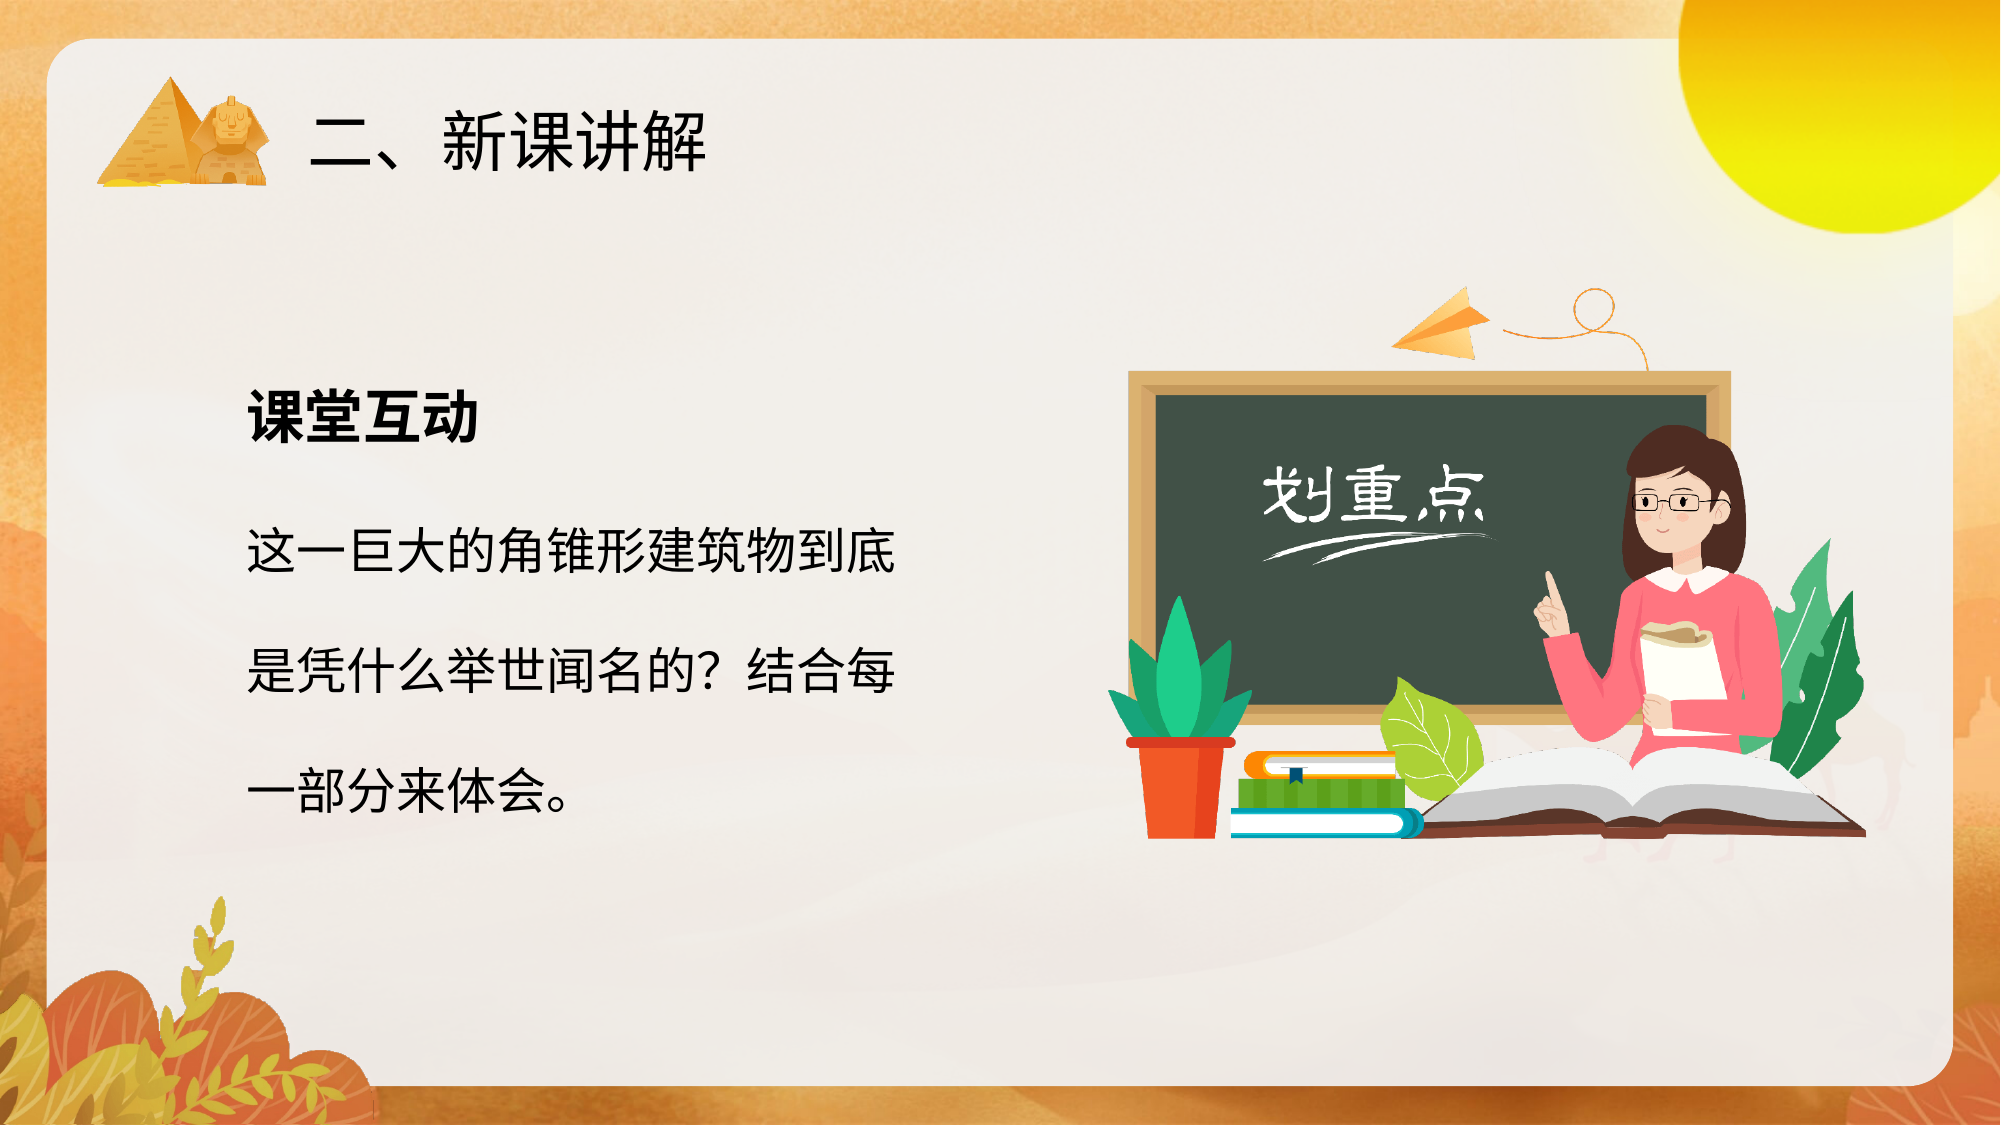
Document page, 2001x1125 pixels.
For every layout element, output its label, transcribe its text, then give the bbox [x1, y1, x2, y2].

picture [0, 0, 2001, 1125]
text_box 这一巨大的角锥形建筑物到底是凭什么举世闻名的？结合每一部分来体会。 [231, 451, 935, 827]
text_box 课堂互动 [231, 372, 541, 458]
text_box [84, 51, 726, 199]
